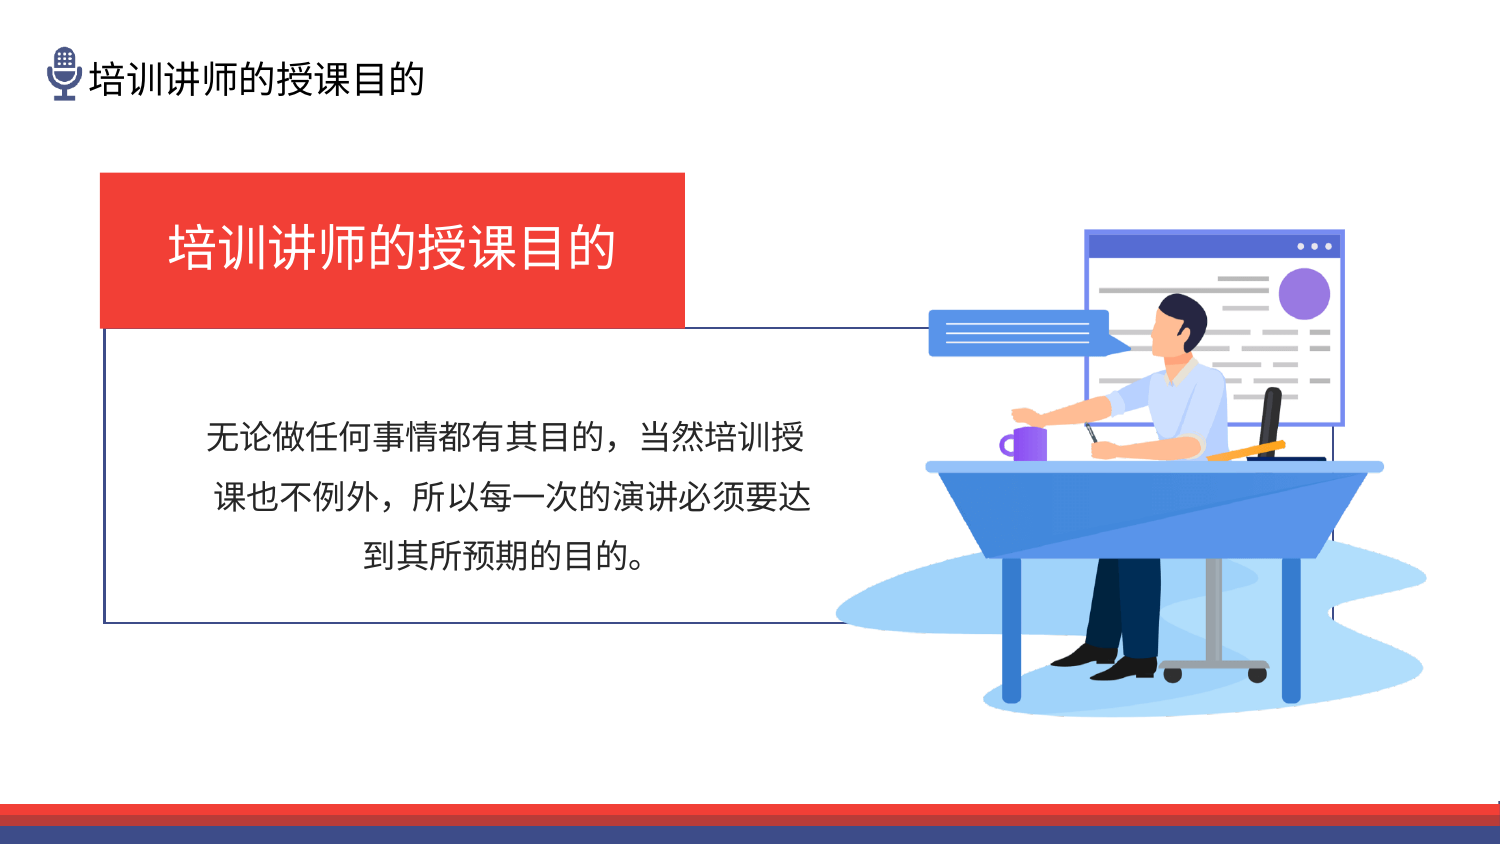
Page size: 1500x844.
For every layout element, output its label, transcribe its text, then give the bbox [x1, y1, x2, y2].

list 无论做任何事情都有其目的，当然培训授课也不例外，所以每一次的演讲必须要达到其所预期的目的。 [159, 388, 815, 547]
text_box [103, 327, 815, 624]
picture [815, 188, 1469, 747]
picture [44, 44, 87, 101]
picture [0, 801, 1500, 844]
title 培训讲师的授课目的 [99, 172, 685, 329]
